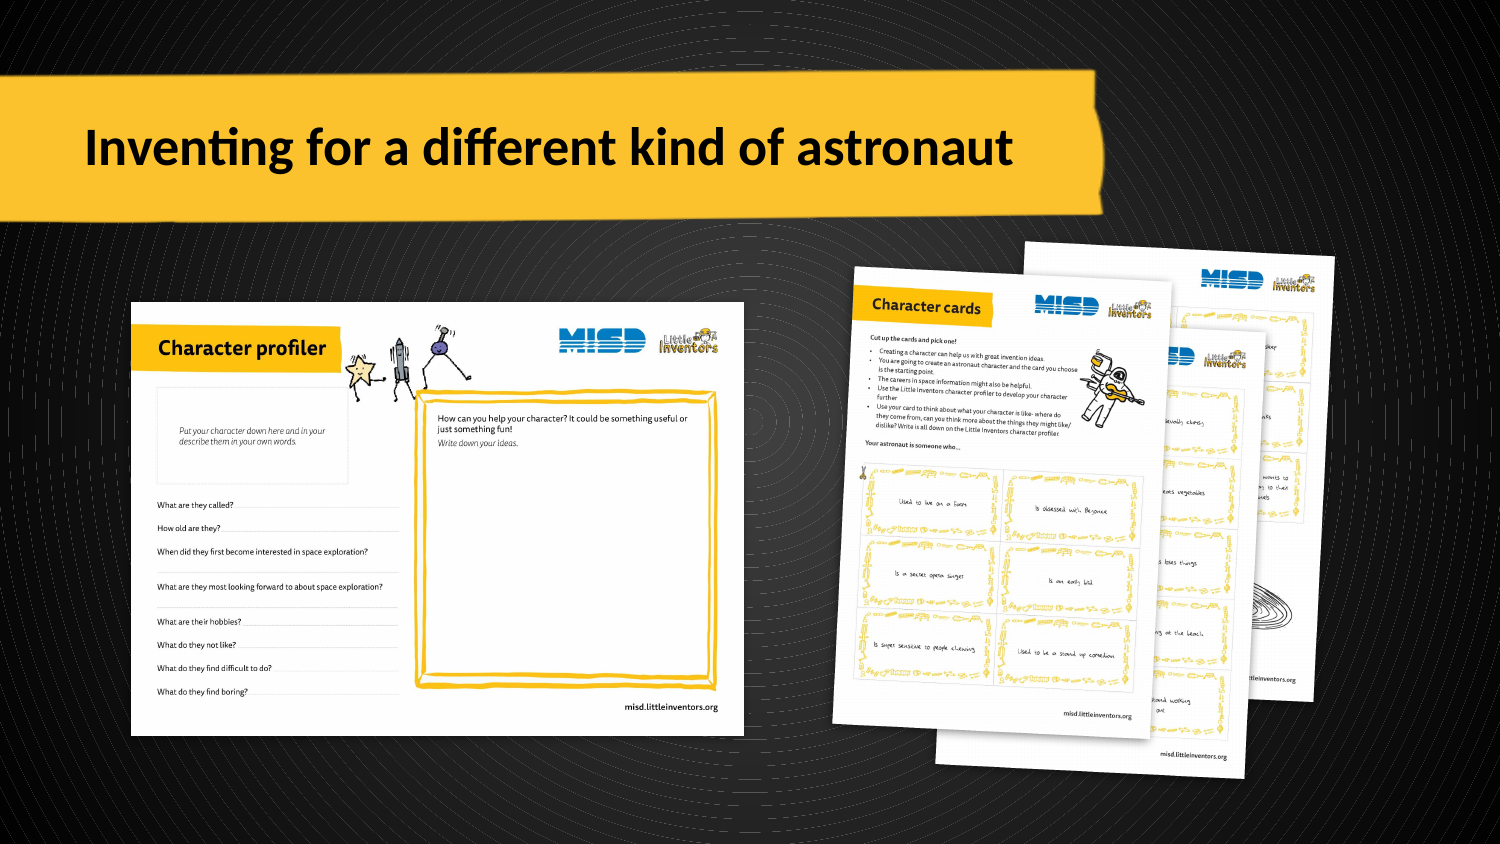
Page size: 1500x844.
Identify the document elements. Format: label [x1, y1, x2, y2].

picture [131, 302, 744, 736]
picture [833, 242, 1335, 778]
picture [0, 62, 1115, 226]
